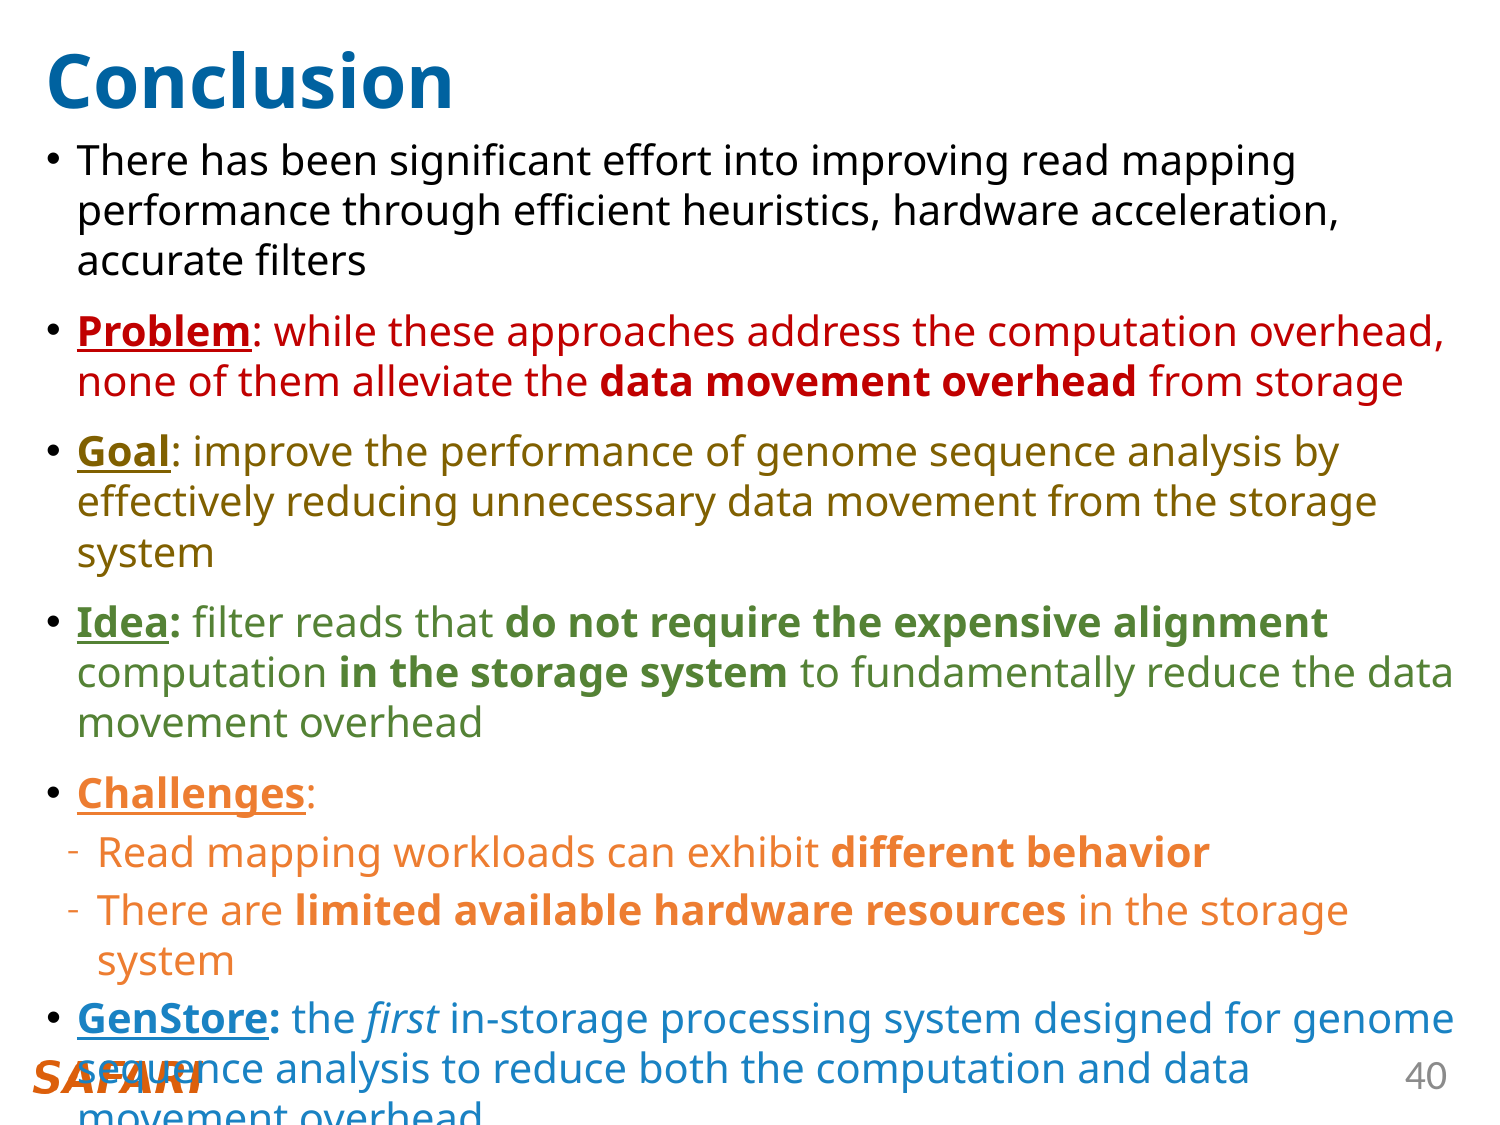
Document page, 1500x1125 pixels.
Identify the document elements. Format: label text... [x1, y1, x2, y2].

picture [31, 1065, 209, 1104]
list There has been significant effort into improving read mapping performance through efficient heuristics, hardware acceleration, accurate filters Problem: while these approaches address the computation overhead, none of them alleviate the data movement overhead from storage Goal: improve the performance of genome sequence analysis by effectively reducing unnecessary data movement from the storage system Idea: filter reads that do not require the expensive alignment computation in the storage system to fundamentally reduce the data movement overhead Challenges: Read mapping workloads can exhibit different behavior There are limited available hardware resources in the storage system GenStore: the first in-storage processing system designed for genome sequence analysis to reduce both the computation and data movement overhead Key Results: GenStore provides significant speedup (1.4x - 33.6x) and energy reduction (3.9x – 29.2x) at low cost [31, 125, 1487, 1065]
title Conclusion [31, 15, 1475, 125]
